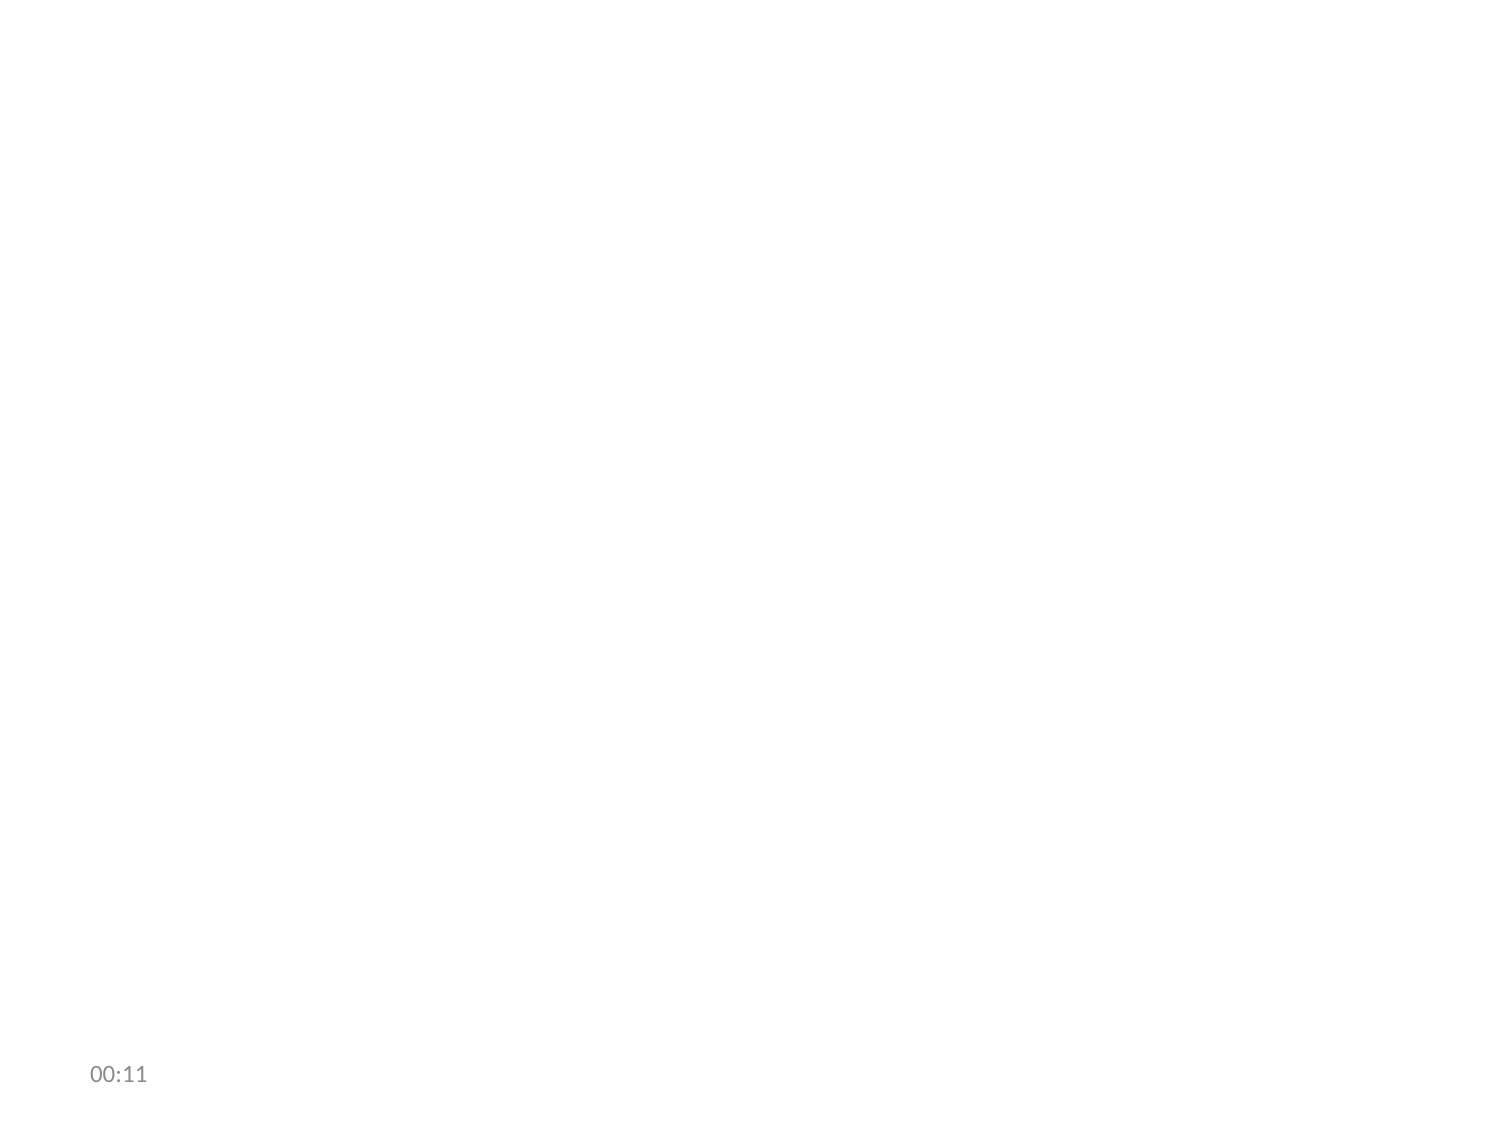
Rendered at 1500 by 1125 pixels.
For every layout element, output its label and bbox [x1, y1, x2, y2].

slide_number [75, 1042, 425, 1103]
